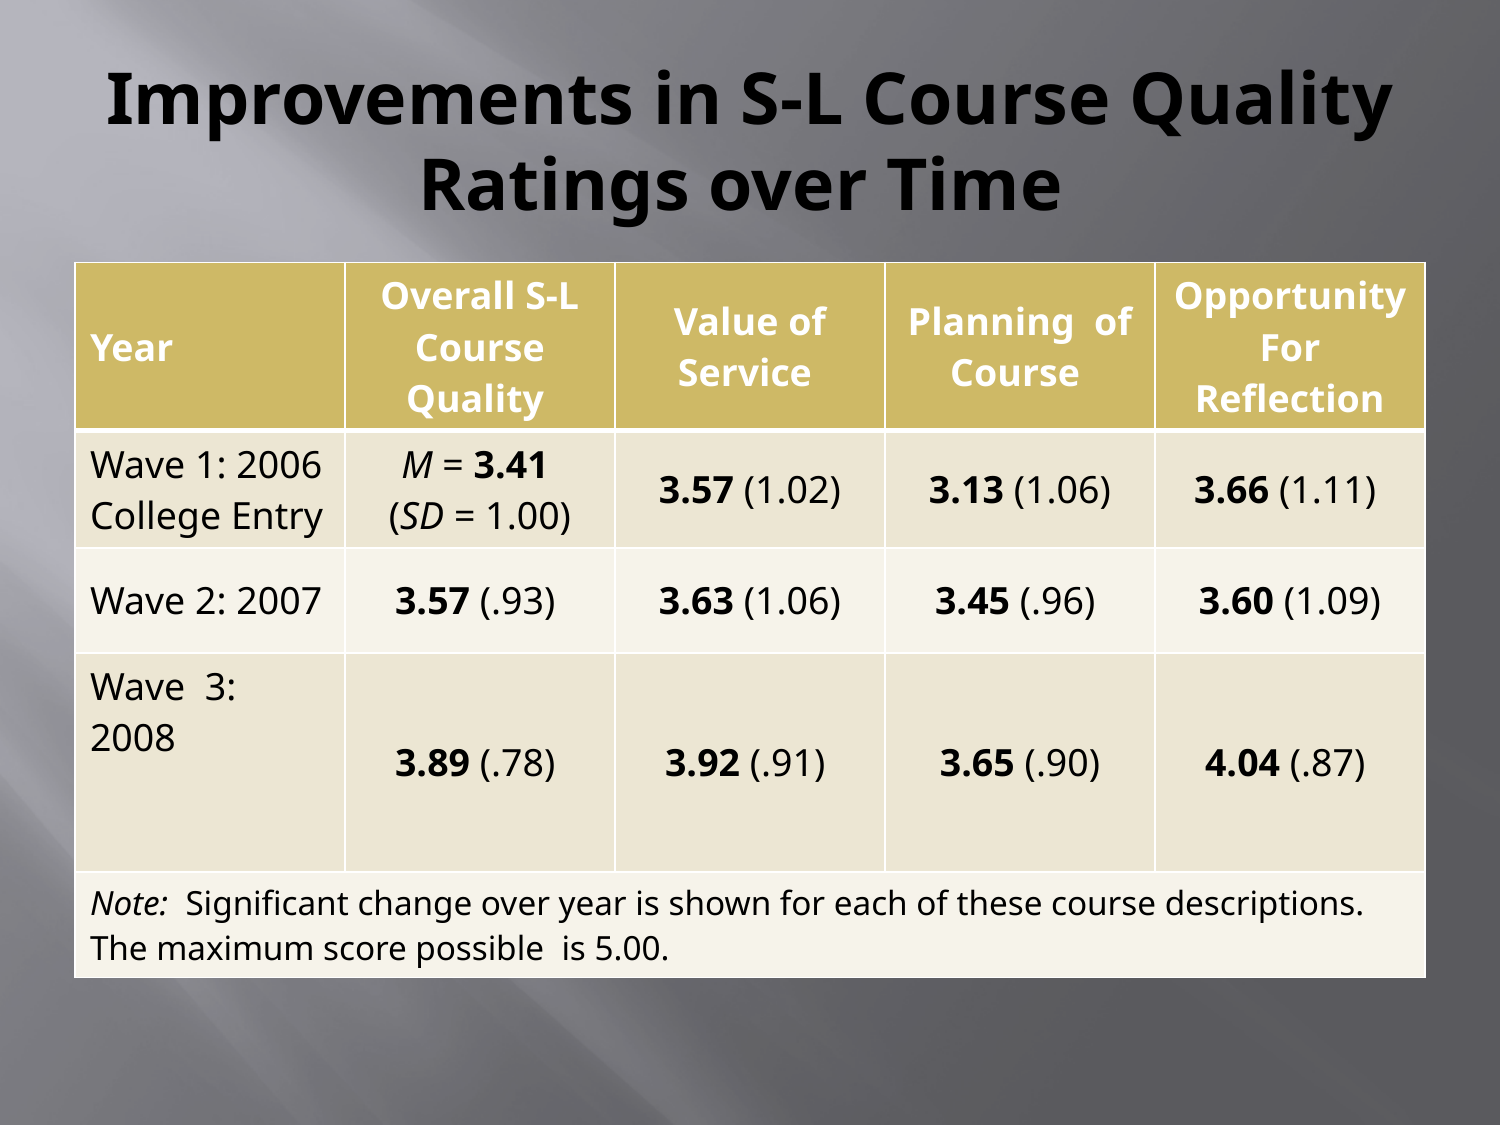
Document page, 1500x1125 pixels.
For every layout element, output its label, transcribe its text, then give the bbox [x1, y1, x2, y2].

table_header Year [76, 263, 344, 428]
table_header Planning of Course [886, 263, 1154, 428]
table_cell 3.60 (1.09) [1156, 549, 1424, 652]
table_cell Note: Significant change over year is shown for each of these course descriptions. The maximum score possible is 5.00. [76, 873, 1424, 977]
table_cell 3.13 (1.06) [886, 433, 1154, 547]
table_cell Wave 2: 2007 [76, 549, 344, 652]
table_cell 3.89 (.78) [346, 654, 614, 871]
table_cell Wave 3: 2008 [76, 654, 344, 871]
table_cell 4.04 (.87) [1156, 654, 1424, 871]
table_cell 3.66 (1.11) [1156, 433, 1424, 547]
table_cell M = 3.41 (SD = 1.00) [346, 433, 614, 547]
table_header Overall S-L Course Quality [346, 263, 614, 428]
table_cell 3.45 (.96) [886, 549, 1154, 652]
table_cell 3.92 (.91) [616, 654, 884, 871]
title Improvements in S-L Course Quality Ratings over Time [75, 45, 1425, 233]
table_header Value of Service [616, 263, 884, 428]
table_cell 3.65 (.90) [886, 654, 1154, 871]
table_cell 3.63 (1.06) [616, 549, 884, 652]
table_cell 3.57 (.93) [346, 549, 614, 652]
table_header Opportunity For Reflection [1156, 263, 1424, 428]
table_cell 3.57 (1.02) [616, 433, 884, 547]
table_cell Wave 1: 2006 College Entry [76, 433, 344, 547]
